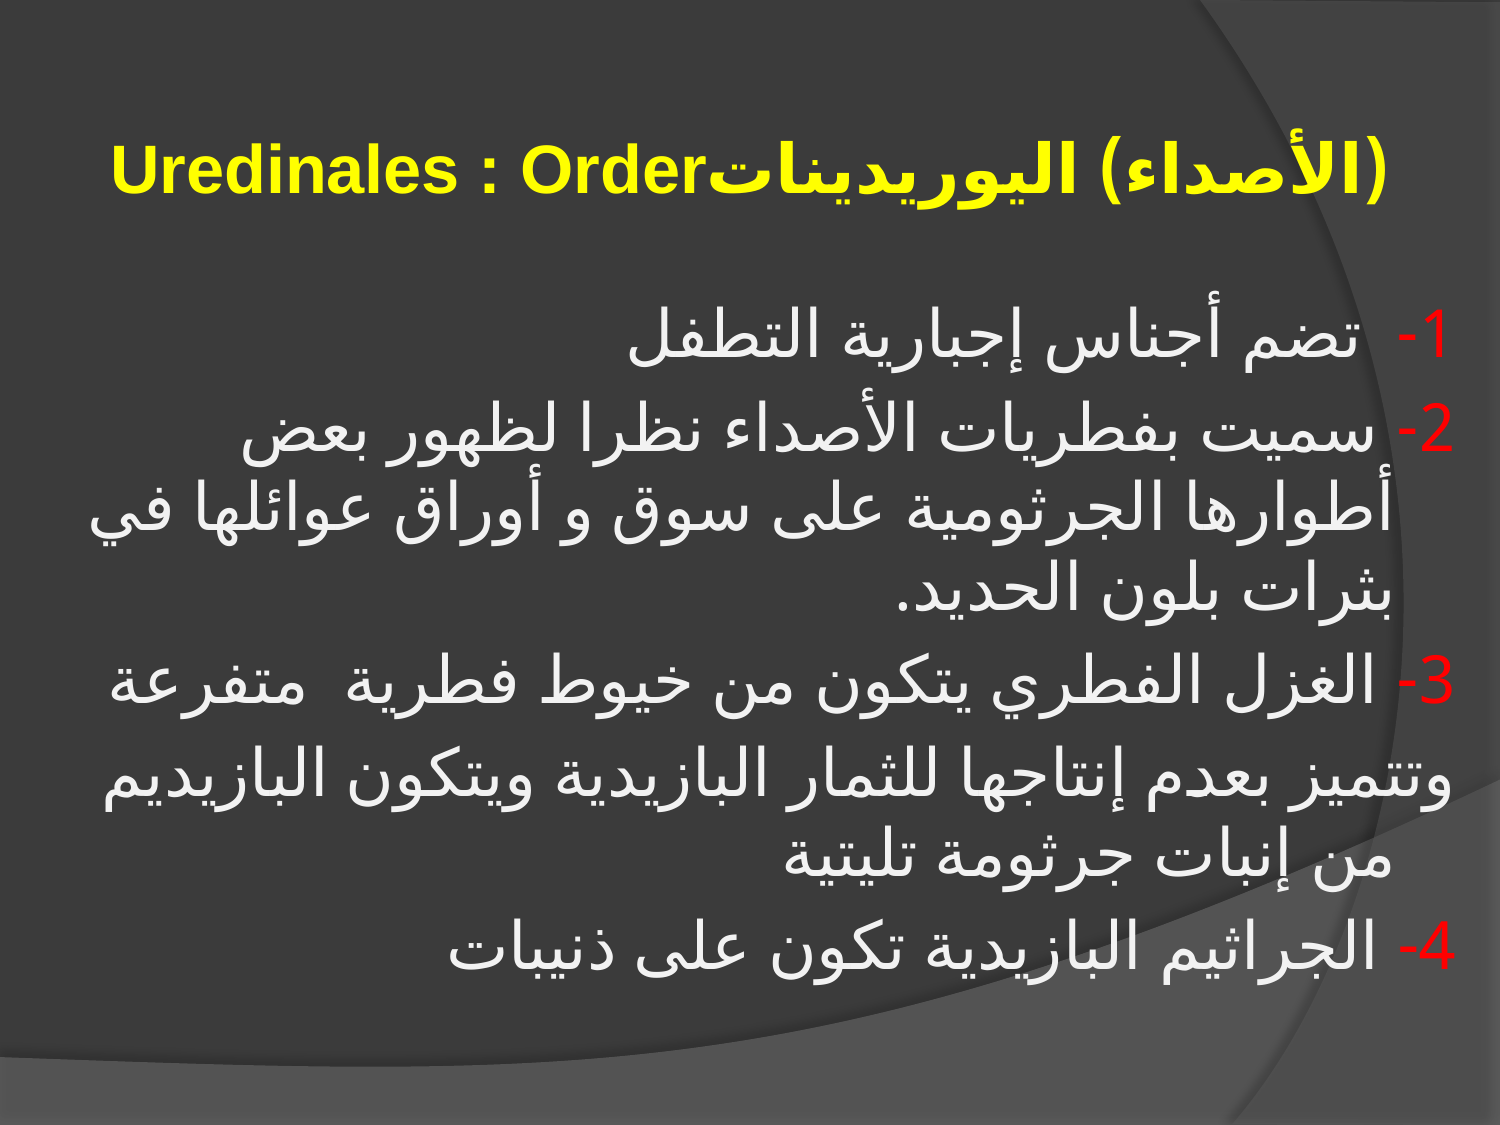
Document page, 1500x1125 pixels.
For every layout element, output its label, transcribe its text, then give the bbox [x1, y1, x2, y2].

list (الأصداء) اليوريديناتUredinales : Order 1- تضم أجناس إجبارية التطفل 2- سميت بفطريات الأصداء نظرا لظهور بعض أطوارها الجرثومية على سوق و أوراق عوائلها في بثرات بلون الحديد. 3- الغزل الفطري يتكون من خيوط فطرية متفرعة وتتميز بعدم إنتاجها للثمار البازيدية ويتكون البازيديم من إنبات جرثومة تليتية 4- الجراثيم البازيدية تكون على ذنيبات [46, 117, 1477, 1005]
